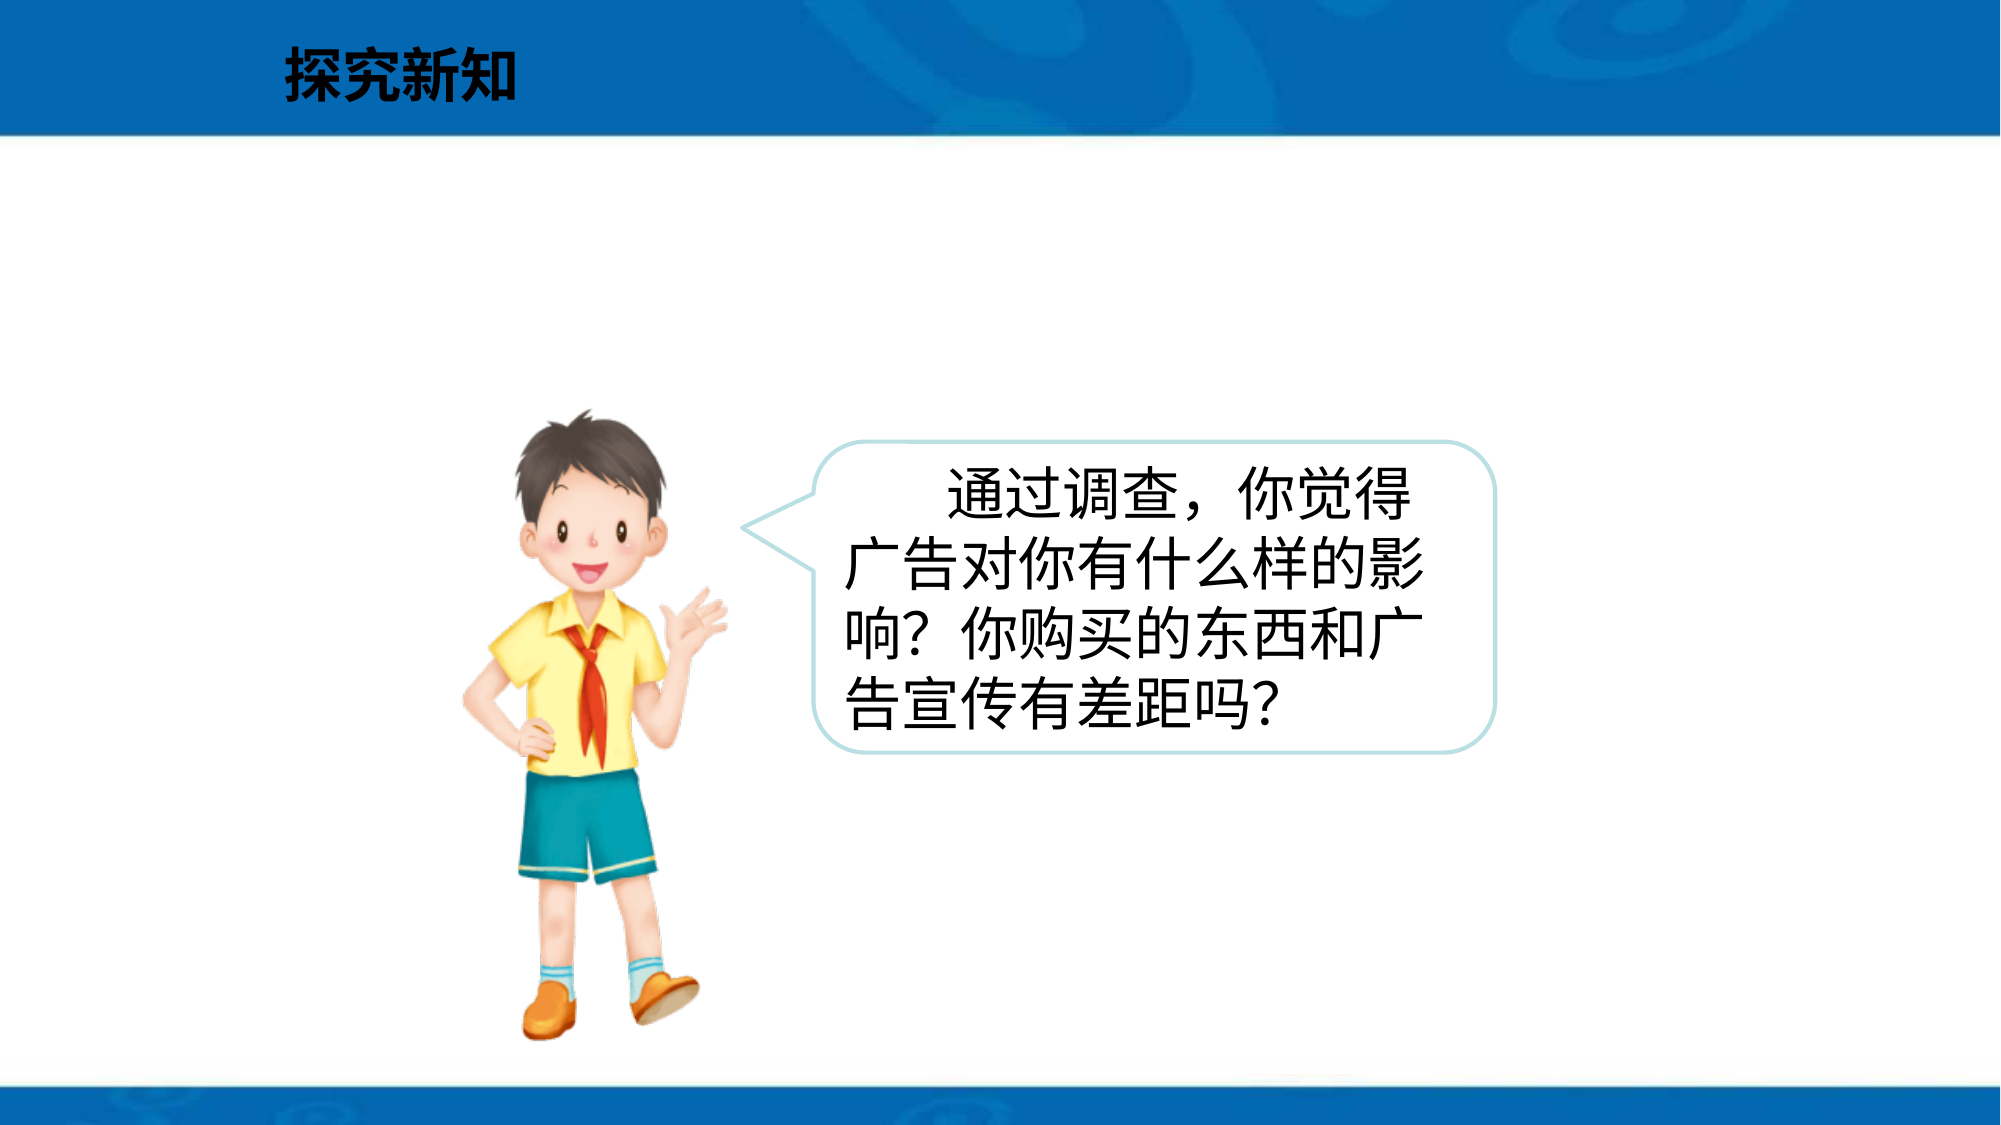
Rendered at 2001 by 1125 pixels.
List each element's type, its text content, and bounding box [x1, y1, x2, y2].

picture [0, 0, 2001, 1125]
title 探究新知 [268, 38, 1733, 119]
text_box 通过调查，你觉得广告对你有什么样的影响？你购买的东西和广告宣传有差距吗？ [740, 439, 1498, 755]
